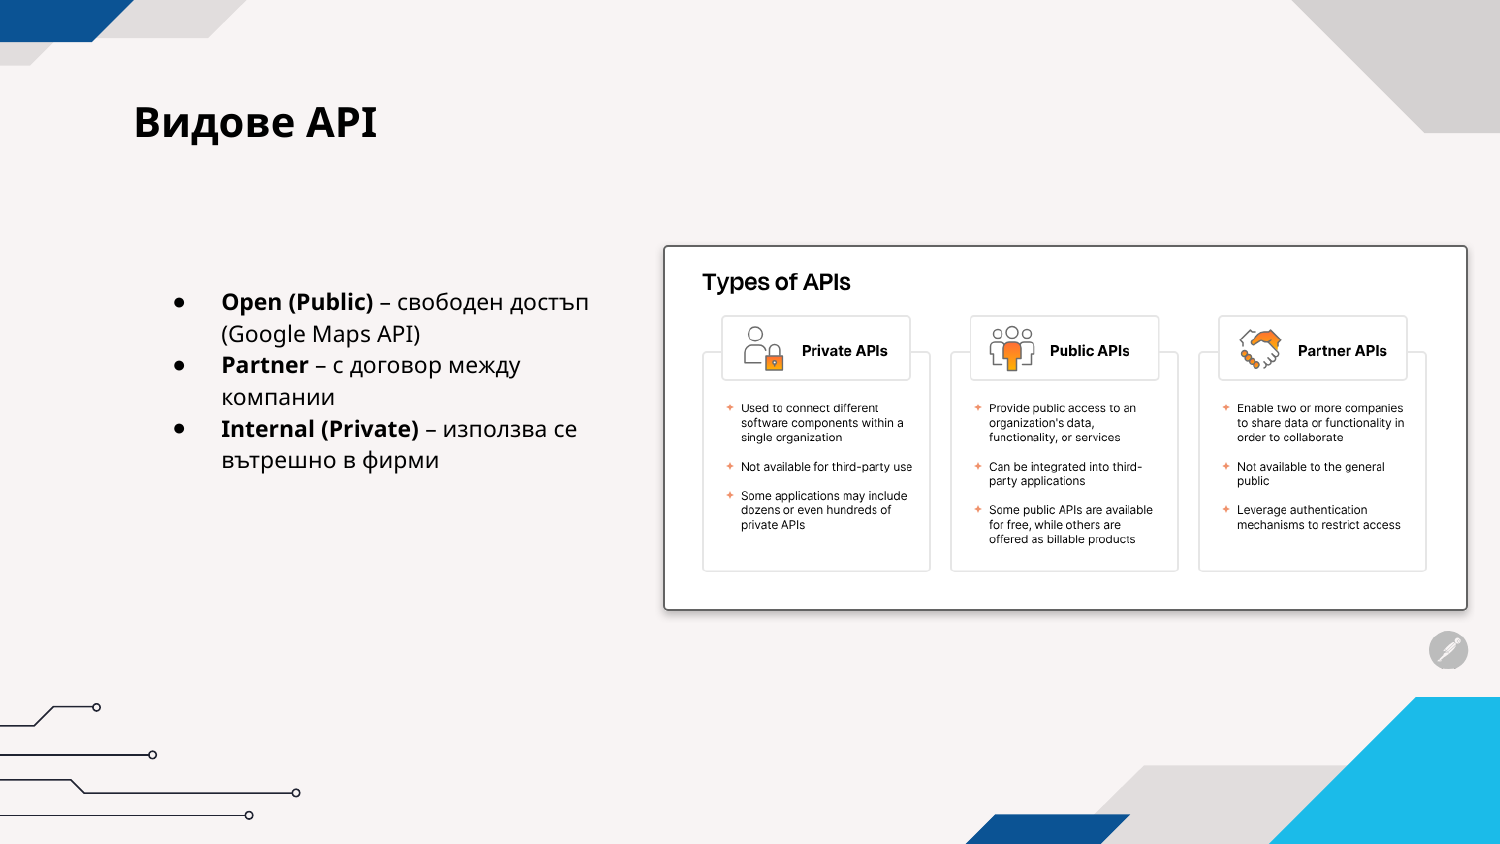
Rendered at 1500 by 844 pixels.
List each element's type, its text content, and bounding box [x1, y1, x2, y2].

picture [655, 241, 1476, 670]
subtitle Open (Public) – свободен достъп (Google Maps API) Partner – с договор между компании Internal (Private) – използва се вътрешно в фирми [131, 268, 631, 518]
title Видове API [118, 72, 1382, 167]
